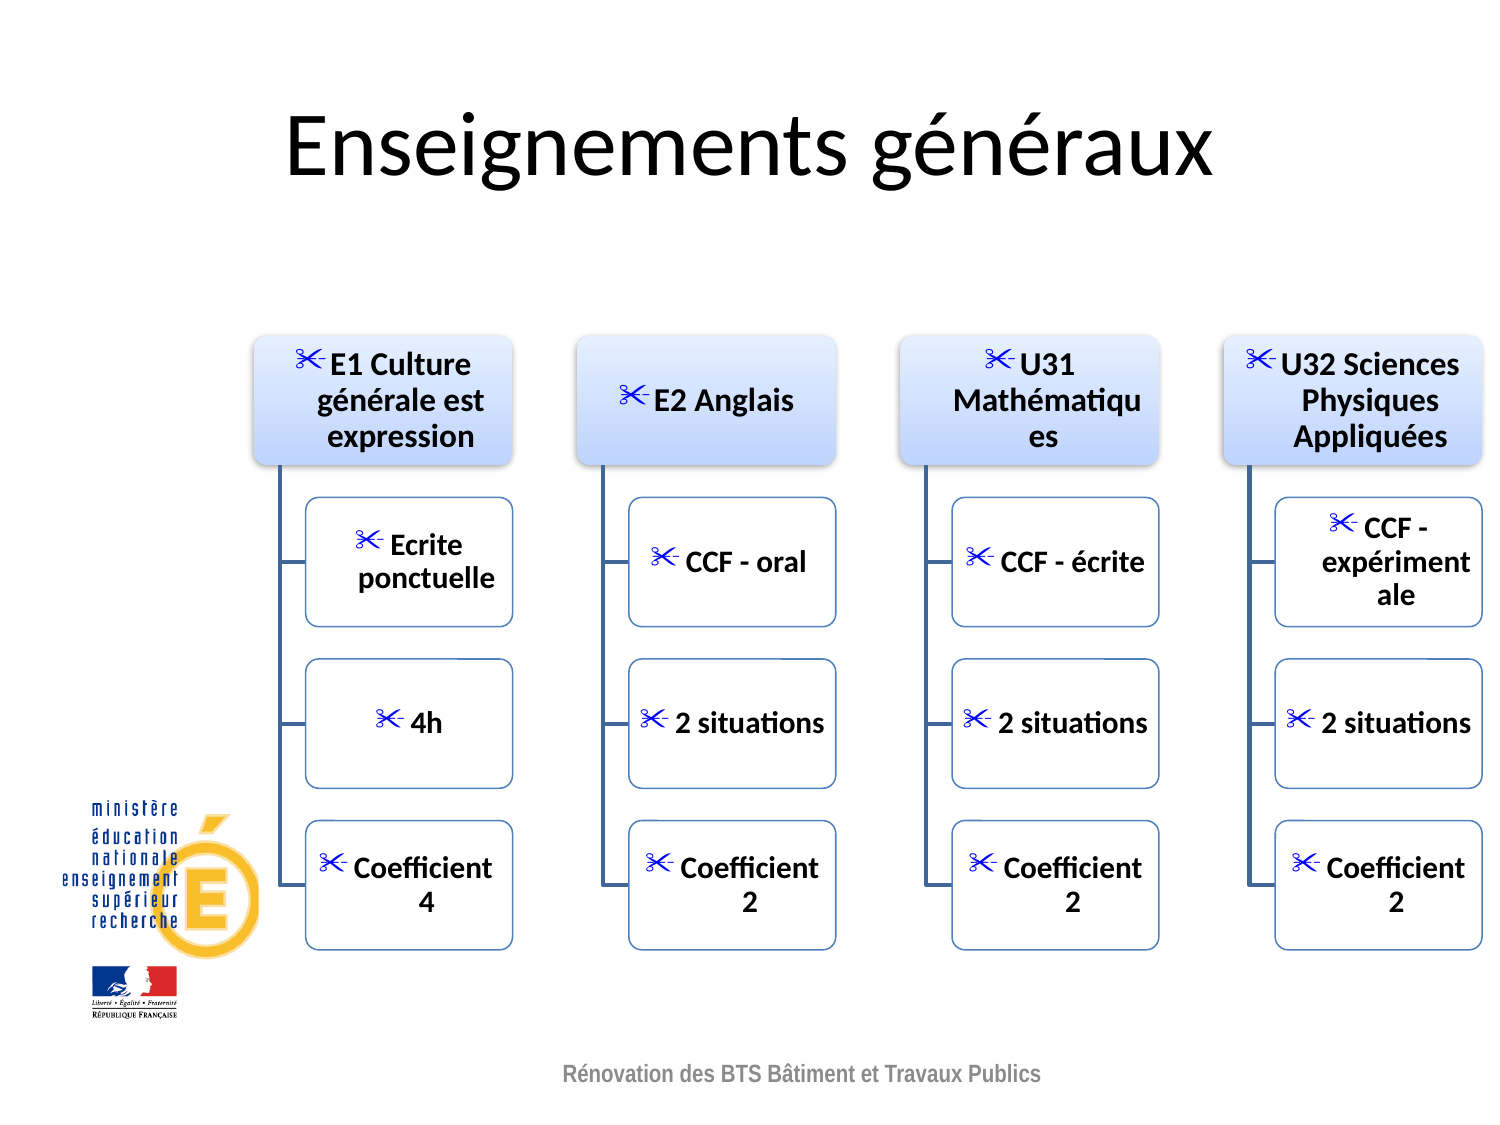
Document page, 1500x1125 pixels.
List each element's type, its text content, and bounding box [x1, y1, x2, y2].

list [253, 262, 1483, 1024]
footer Rénovation des BTS Bâtiment et Travaux Publics [512, 1042, 1093, 1103]
title Enseignements généraux [74, 44, 1426, 233]
